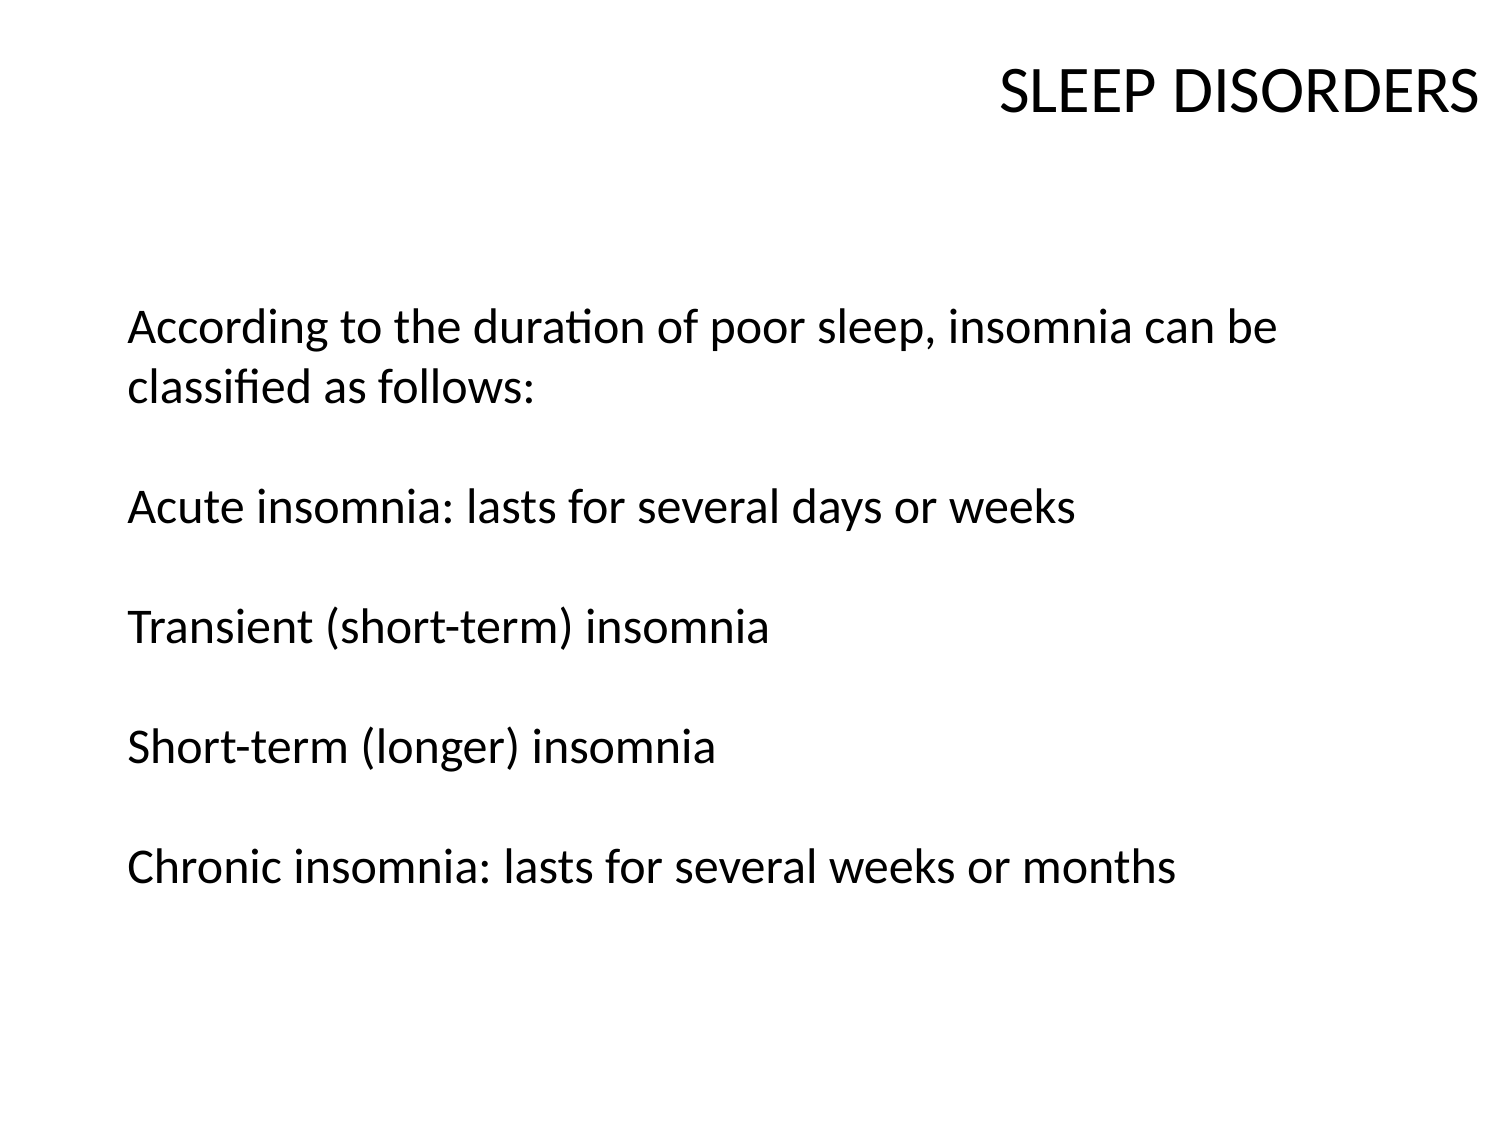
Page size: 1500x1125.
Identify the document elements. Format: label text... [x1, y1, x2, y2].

text_box SLEEP DISORDERS [145, 0, 1496, 180]
text_box According to the duration of poor sleep, insomnia can be classified as follows: Acute insomnia: lasts for several days or weeks Transient (short-term) insomnia Short-term (longer) insomnia Chronic insomnia: lasts for several weeks or months [112, 286, 1389, 902]
